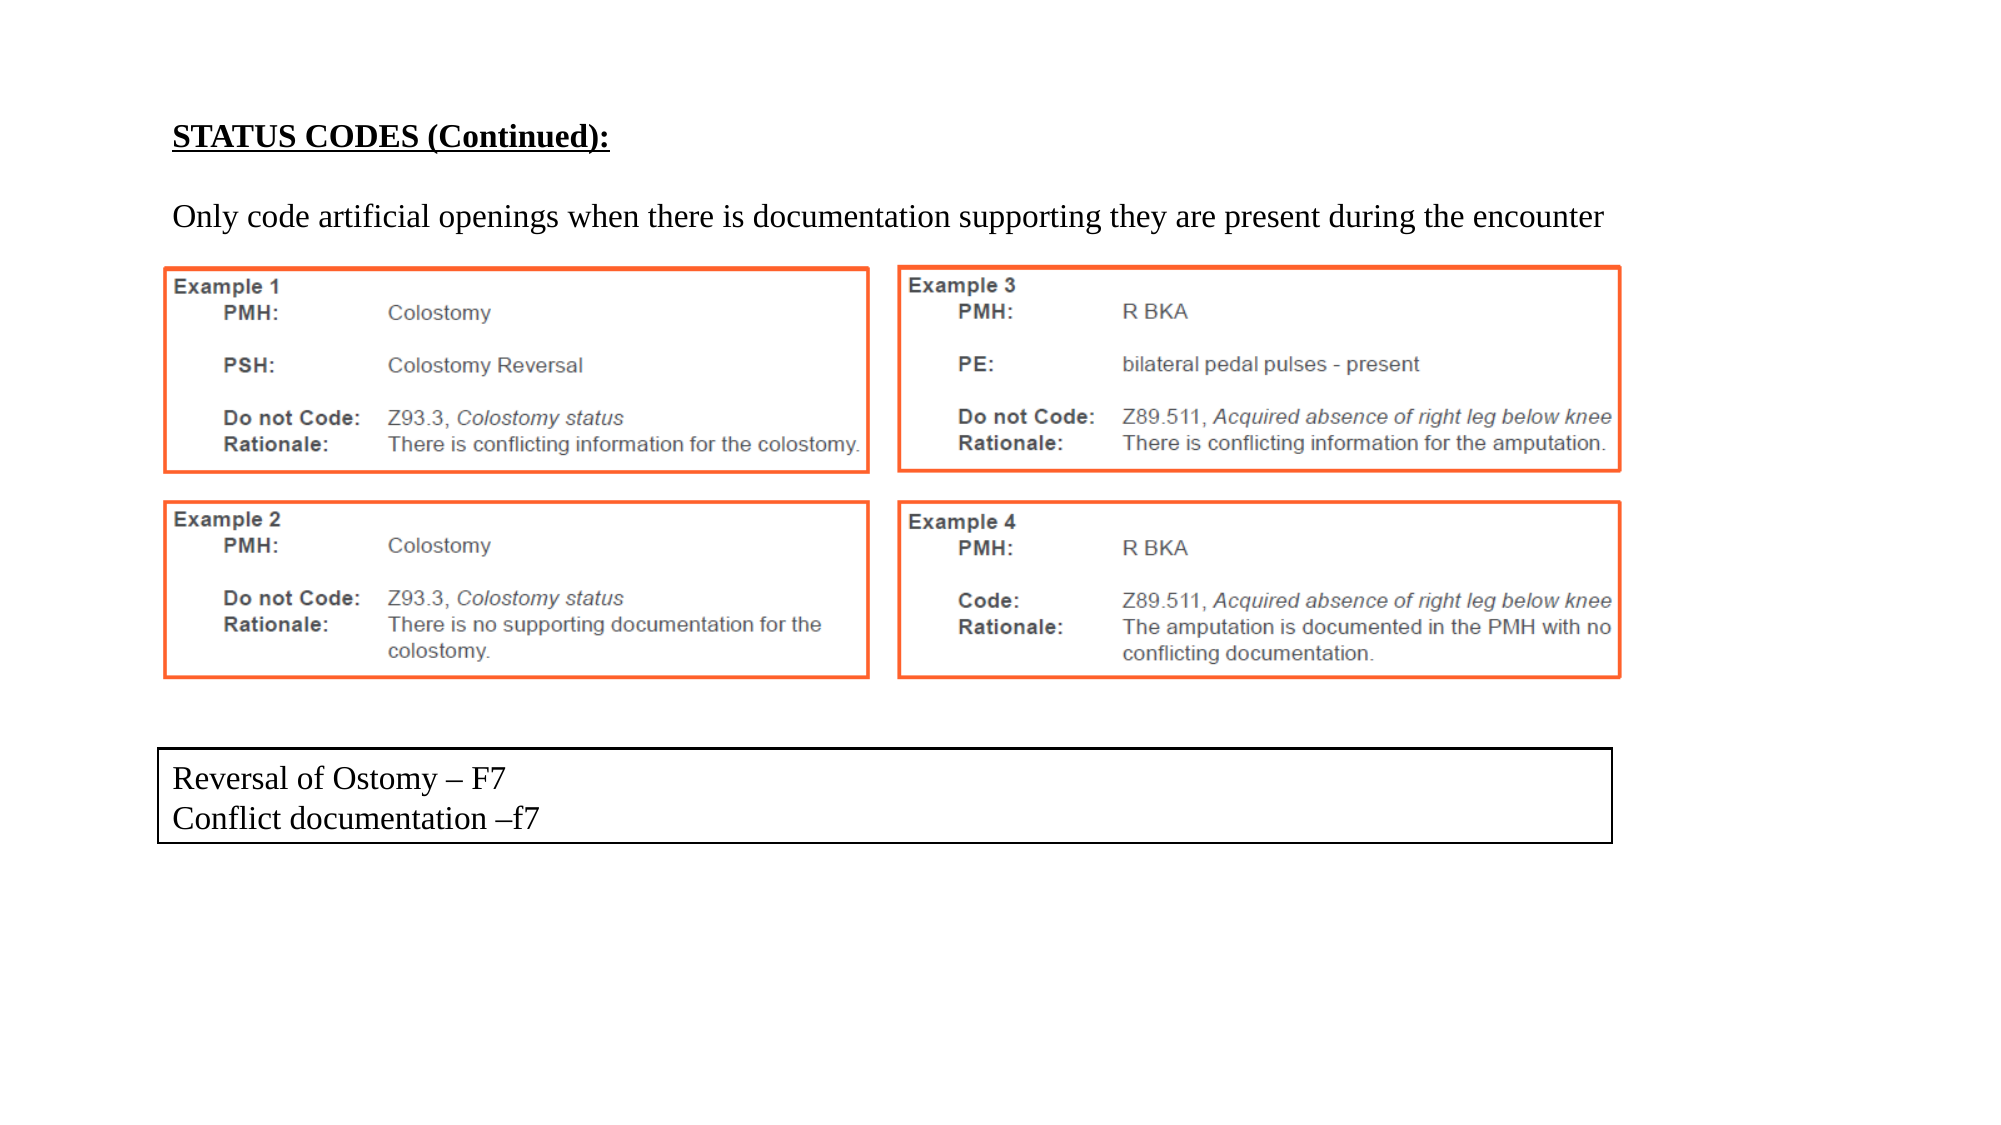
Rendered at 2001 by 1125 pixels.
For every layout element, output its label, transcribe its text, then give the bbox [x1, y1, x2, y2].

text_box STATUS CODES (Continued): Only code artificial openings when there is documentation supporting they are present during the encounter [157, 107, 1949, 242]
text_box Reversal of Ostomy – F7 Conflict documentation –f7 [157, 747, 1613, 844]
picture [157, 260, 1623, 683]
